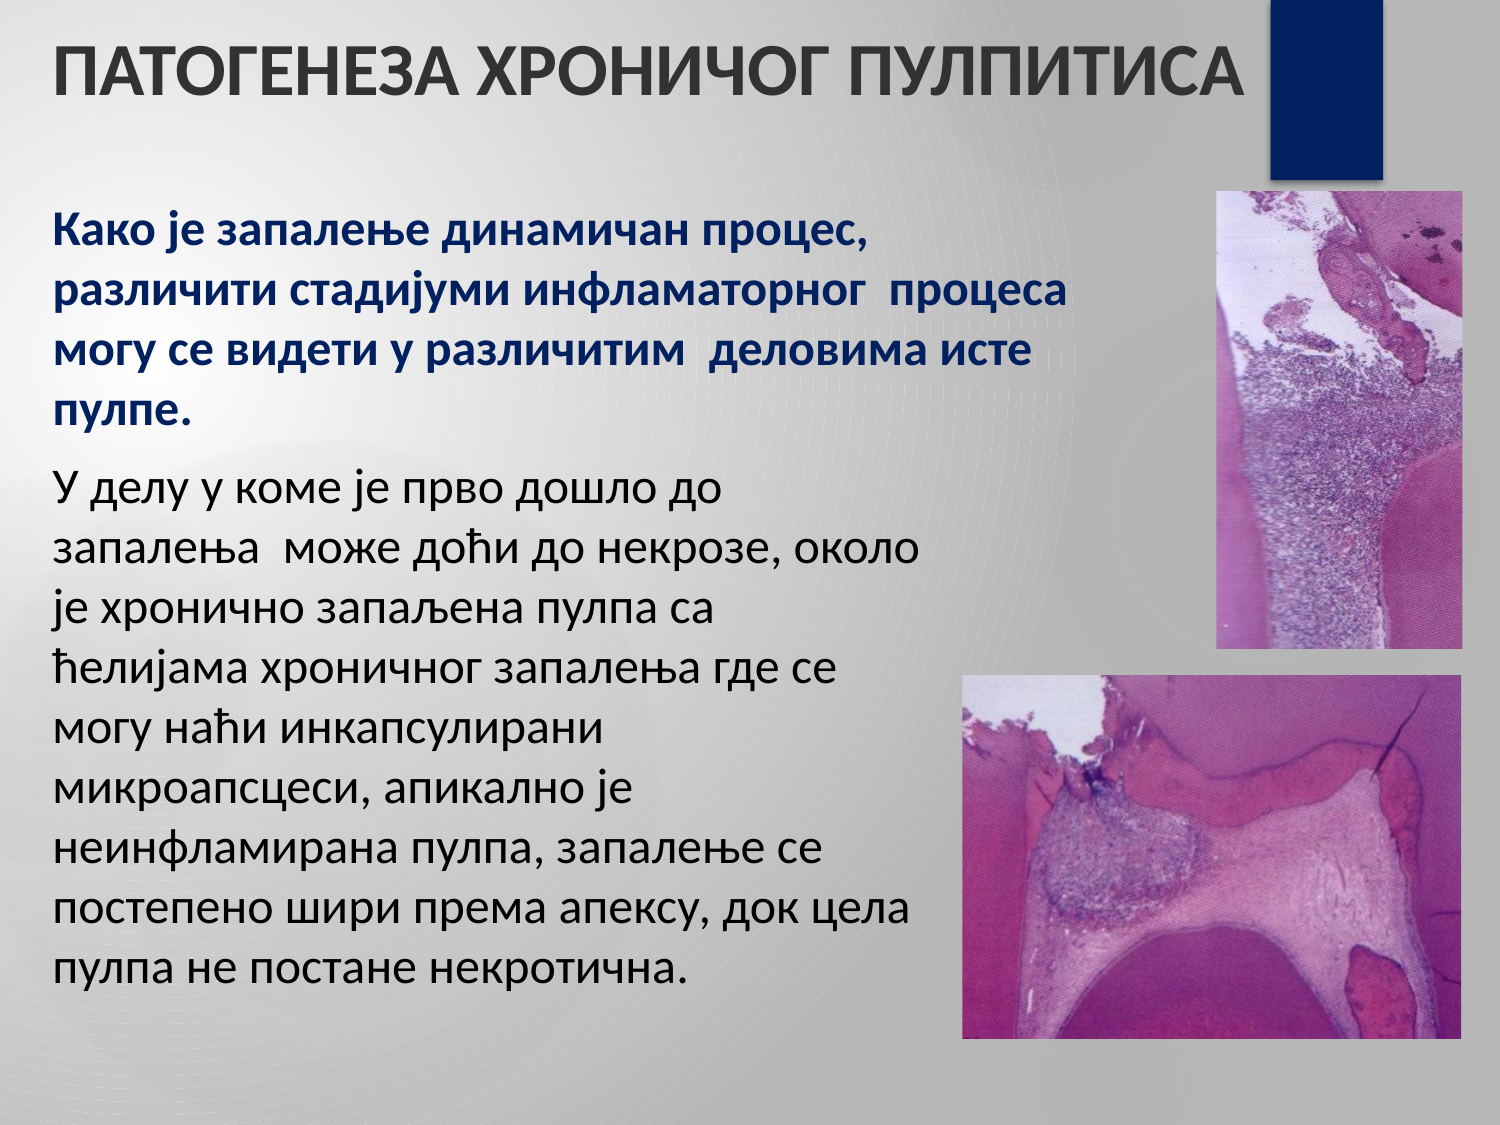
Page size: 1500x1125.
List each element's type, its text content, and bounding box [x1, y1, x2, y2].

list Како је запалење динамичан процес, различити стадијуми инфламаторног процеса могу се видети у различитим деловима исте пулпе. [37, 187, 1125, 1075]
text_box У делу у коме је прво дошло до запалења може доћи до некрозе, около је хронично запаљена пулпа са ћелијама хроничног запалења где се могу наћи инкапсулирани микроапсцеси, апикално је неинфламирана пулпа, запалење се постепено шири према апексу, док цела пулпа не постане некротична. [37, 446, 938, 1001]
text_box [962, 675, 1462, 1039]
text_box [1216, 191, 1463, 649]
title ПАТОГЕНЕЗА ХРОНИЧОГ ПУЛПИТИСА [37, 12, 1263, 243]
